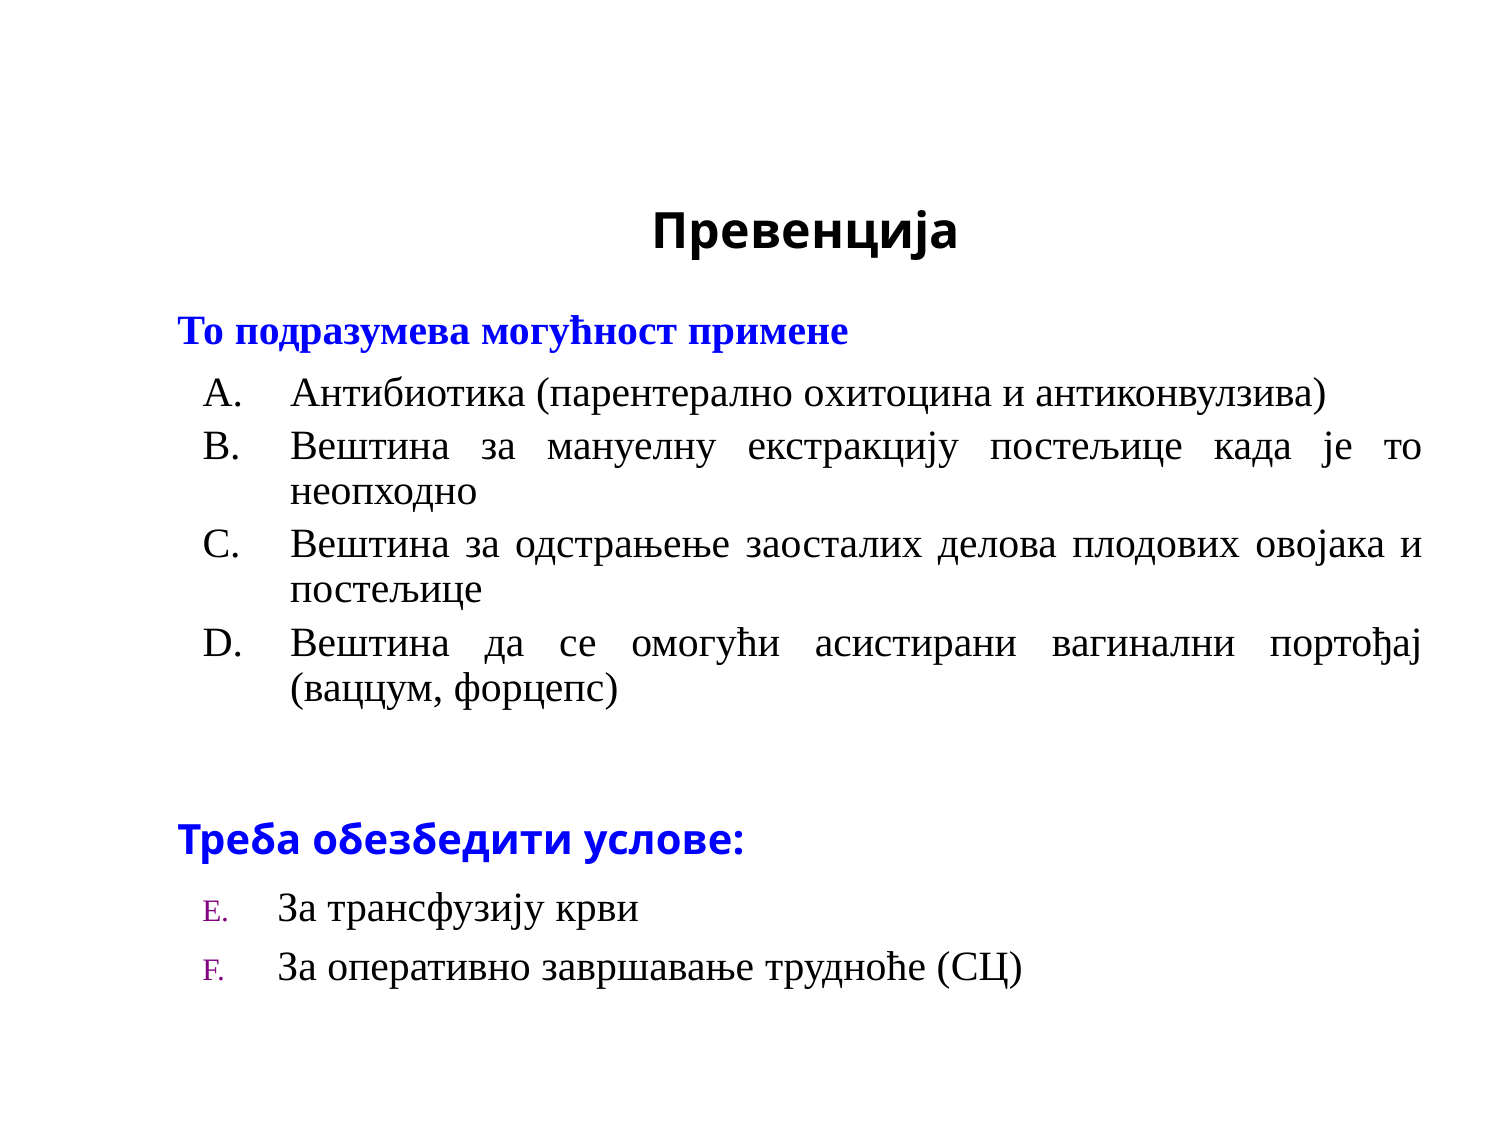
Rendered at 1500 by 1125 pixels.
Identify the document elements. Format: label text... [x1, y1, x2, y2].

text_box Треба обезбедити услове: [162, 805, 1500, 871]
list Антибиотика (парентерално оxитоцина и антиконвулзива) Вештина за мануелну екстракцију постељице када је то неопходно Вештина за одстрањење заосталих делова плодових овојака и постељице Вештина да се омогући асистирани вагинални портођај (ваццум, форцепс) [187, 362, 1438, 764]
title Превенција [142, 191, 1482, 267]
text_box За трансфузију крви За оперативно завршавање трудноће (СЦ) [187, 872, 1438, 1050]
text_box То подразумева могућност примене [162, 295, 1500, 361]
